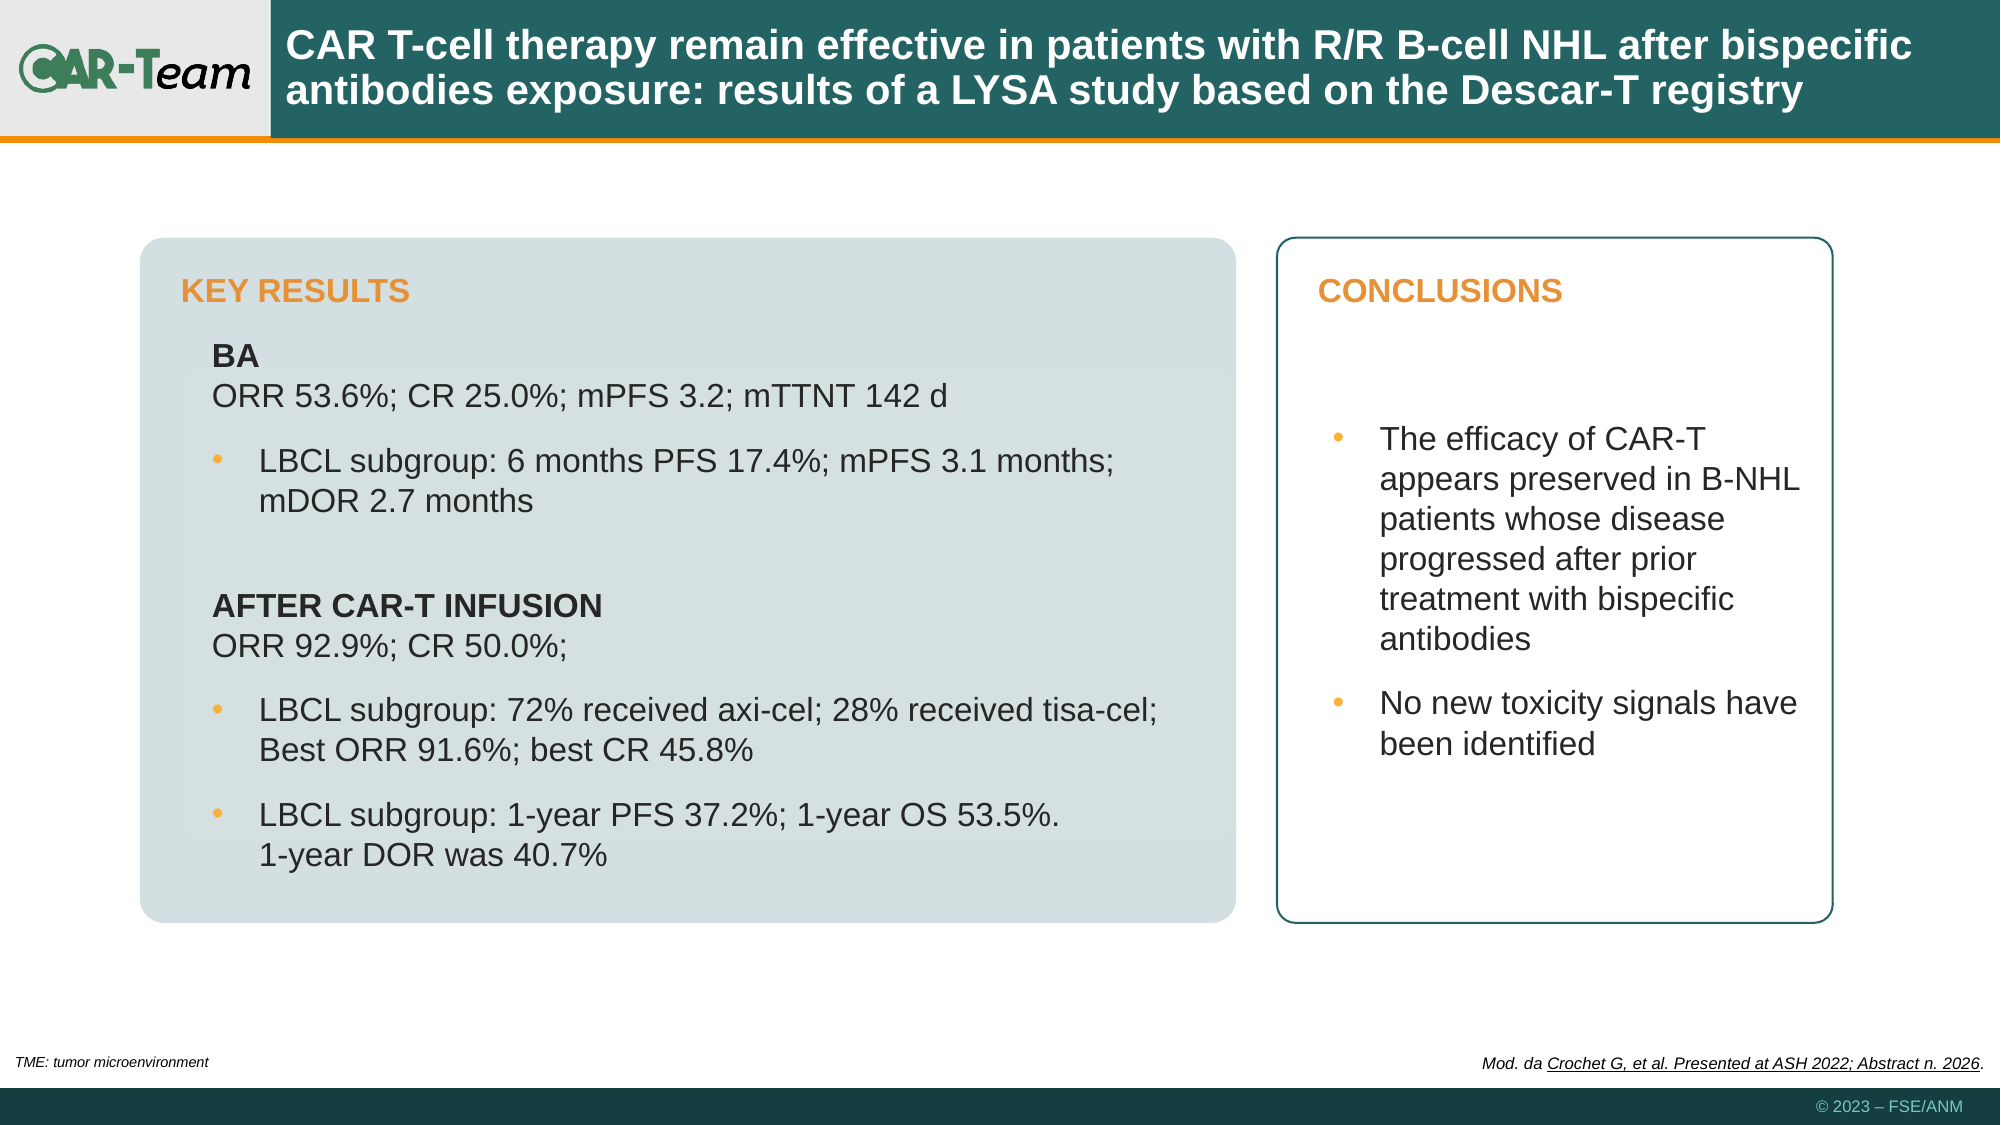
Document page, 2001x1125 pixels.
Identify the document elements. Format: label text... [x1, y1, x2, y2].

text_box BA ORR 53.6%; CR 25.0%; mPFS 3.2; mTTNT 142 d LBCL subgroup: 6 months PFS 17.4%; mPFS 3.1 months; mDOR 2.7 months AFTER CAR-T INFUSION ORR 92.9%; CR 50.0%; LBCL subgroup: 72% received axi-cel; 28% received tisa-cel; Best ORR 91.6%; best CR 45.8% LBCL subgroup: 1-year PFS 37.2%; 1-year OS 53.5%. 1-year DOR was 40.7% [180, 364, 1237, 844]
text_box [139, 237, 1237, 923]
text_box KEY RESULTS [180, 261, 678, 317]
text_box TME: tumor microenvironment [0, 1045, 1006, 1078]
picture [19, 44, 250, 93]
text_box [1277, 237, 1833, 923]
text_box Mod. da Crochet G, et al. Presented at ASH 2022; Abstract n. 2026. [1051, 1045, 2000, 1081]
title CAR T-cell therapy remain effective in patients with R/R B-cell NHL after bispecific antibodies exposure: results of a LYSA study based on the Descar-T registry [270, 0, 2000, 139]
